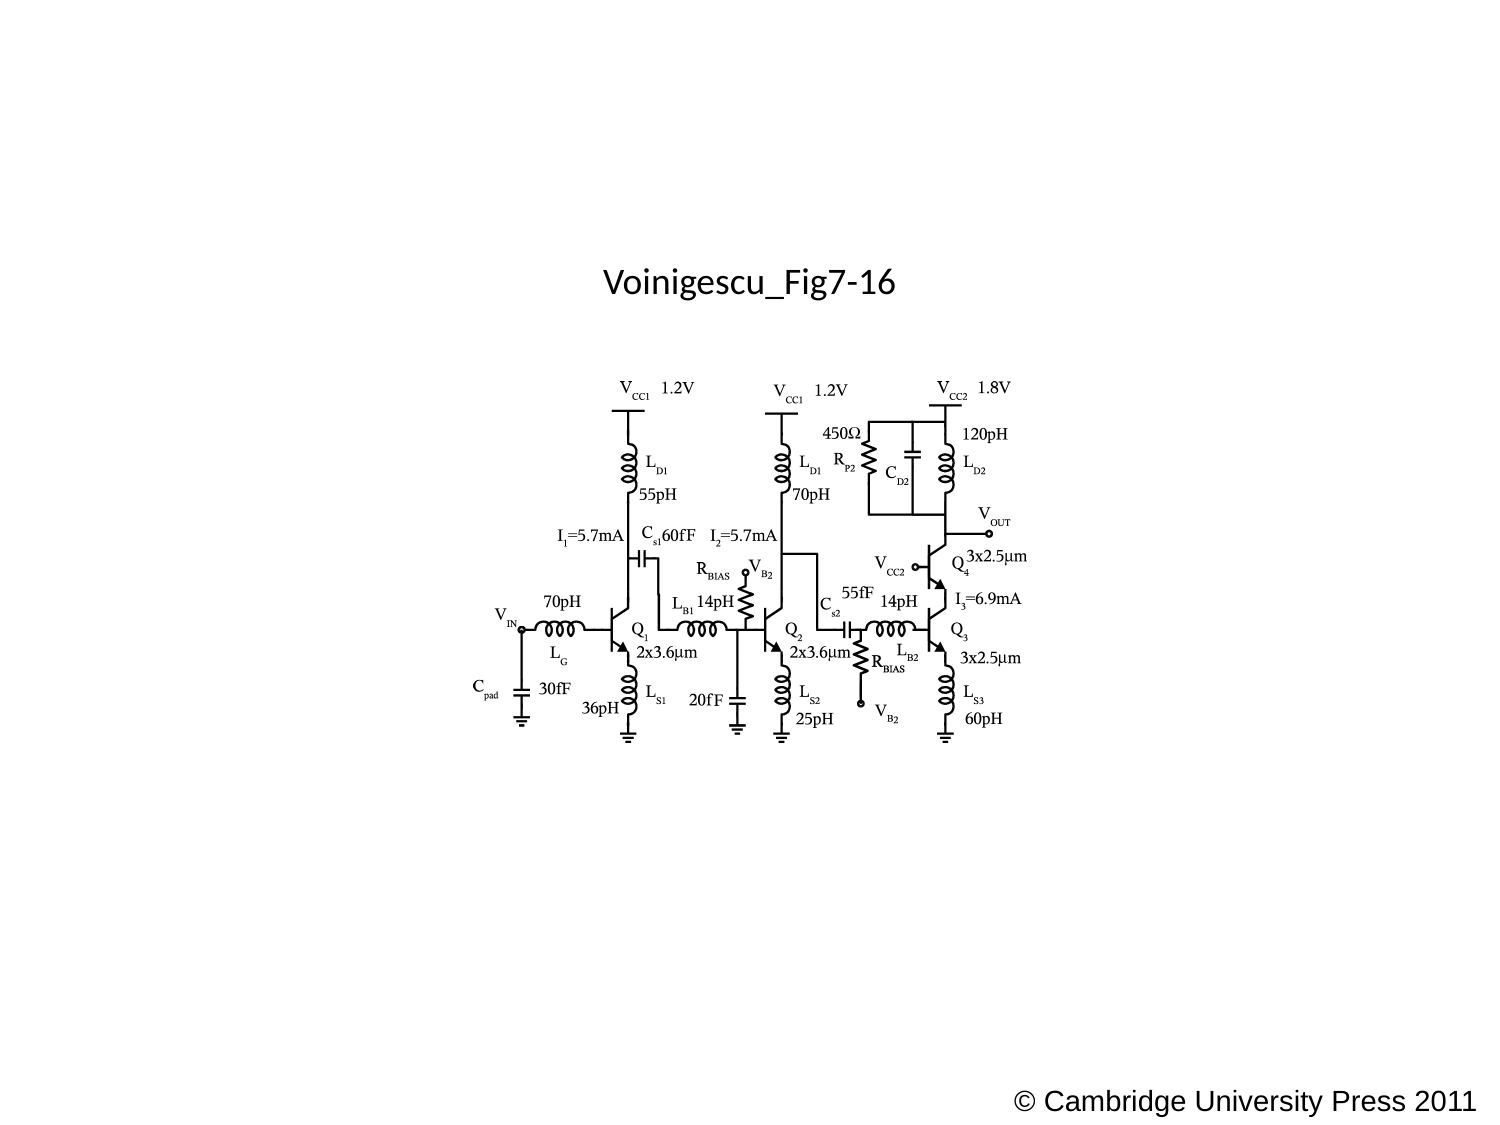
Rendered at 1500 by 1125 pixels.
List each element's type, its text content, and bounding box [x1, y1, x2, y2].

text_box © Cambridge University Press 2011 [907, 1074, 1493, 1125]
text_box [473, 249, 1027, 744]
